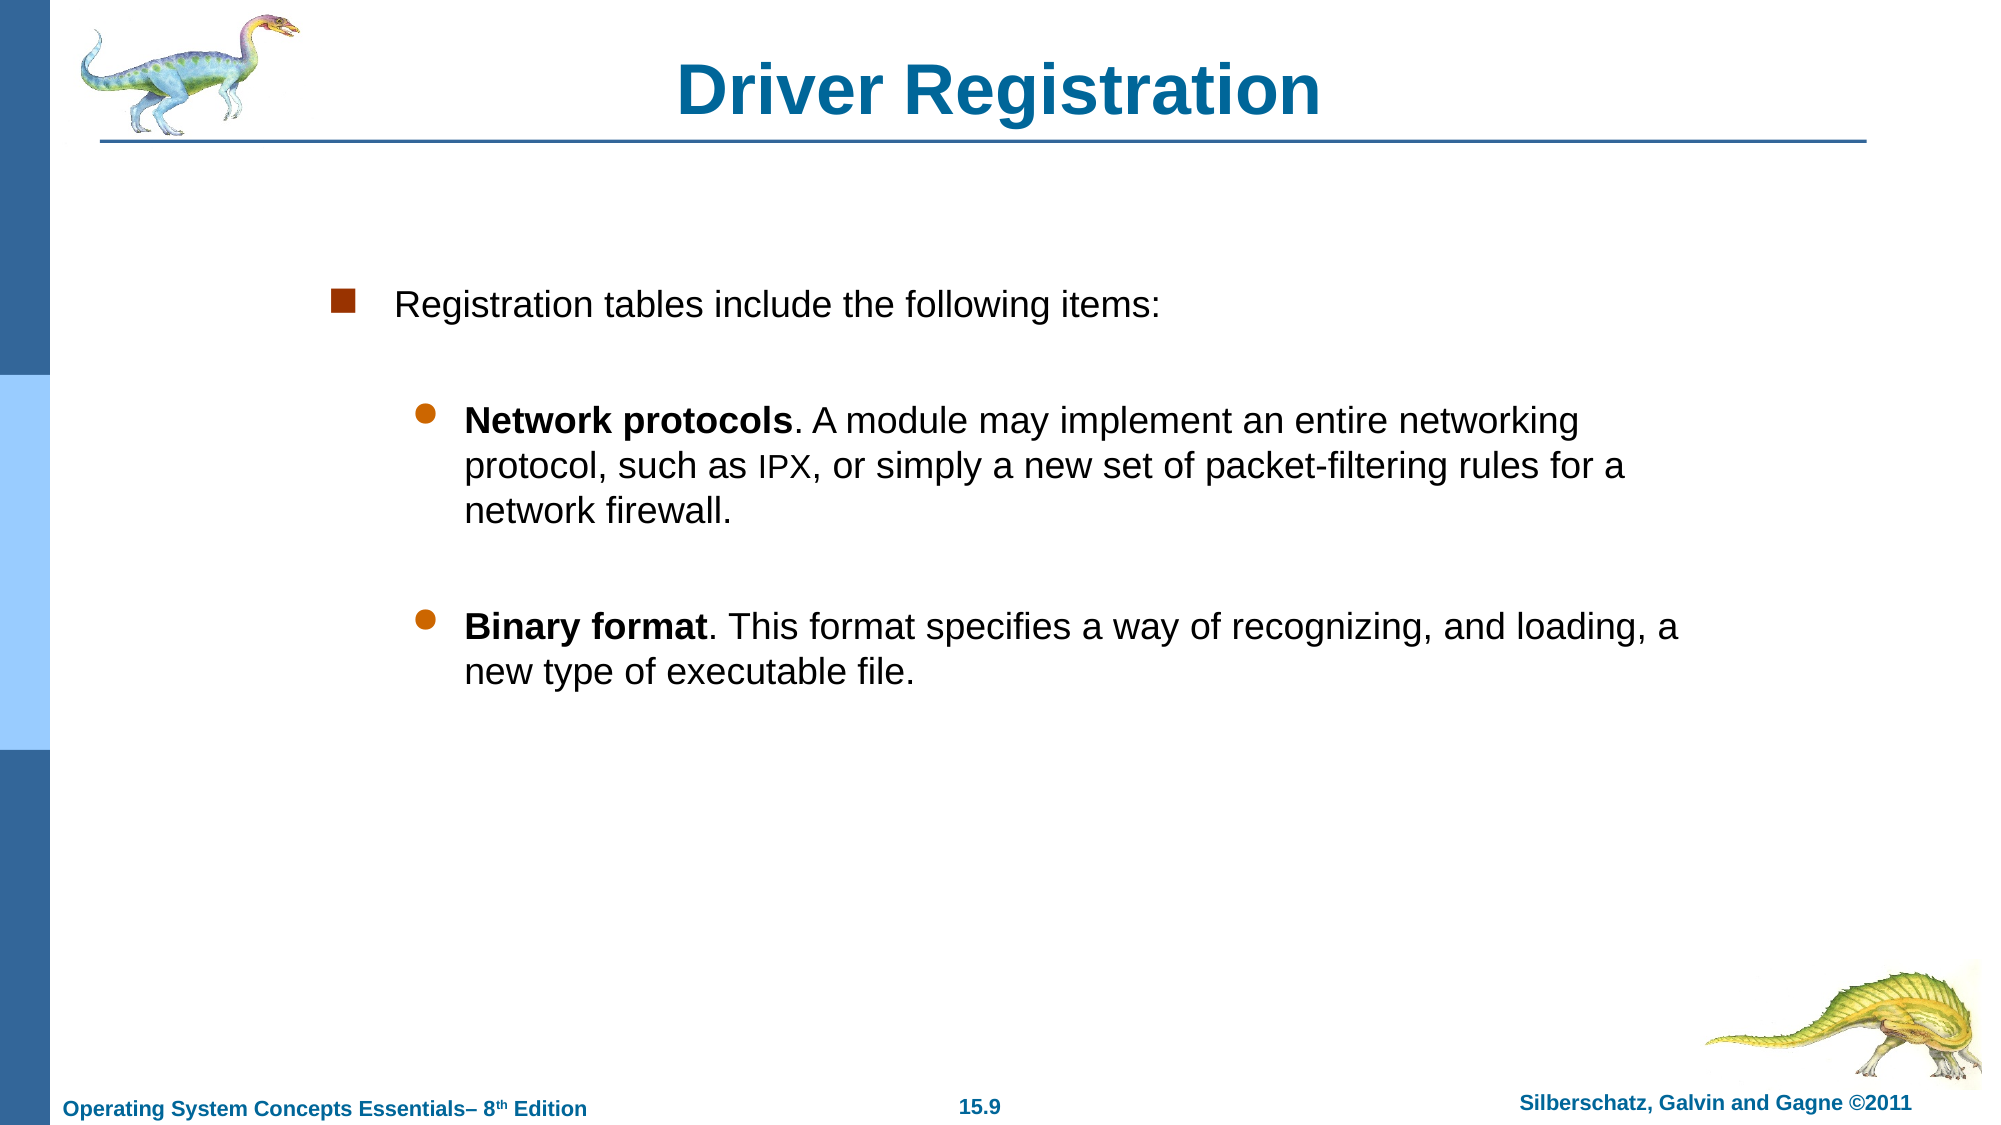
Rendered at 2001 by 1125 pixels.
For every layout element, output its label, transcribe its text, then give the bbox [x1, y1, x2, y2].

picture [1700, 959, 1982, 1090]
list Registration tables include the following items: Network protocols. A module may implement an entire networking protocol, such as IPX, or simply a new set of packet-filtering rules for a network firewall. Binary format. This format specifies a way of recognizing, and loading, a new type of executable file. [312, 210, 1734, 947]
title Driver Registration [99, 45, 1900, 141]
picture [62, 0, 324, 149]
